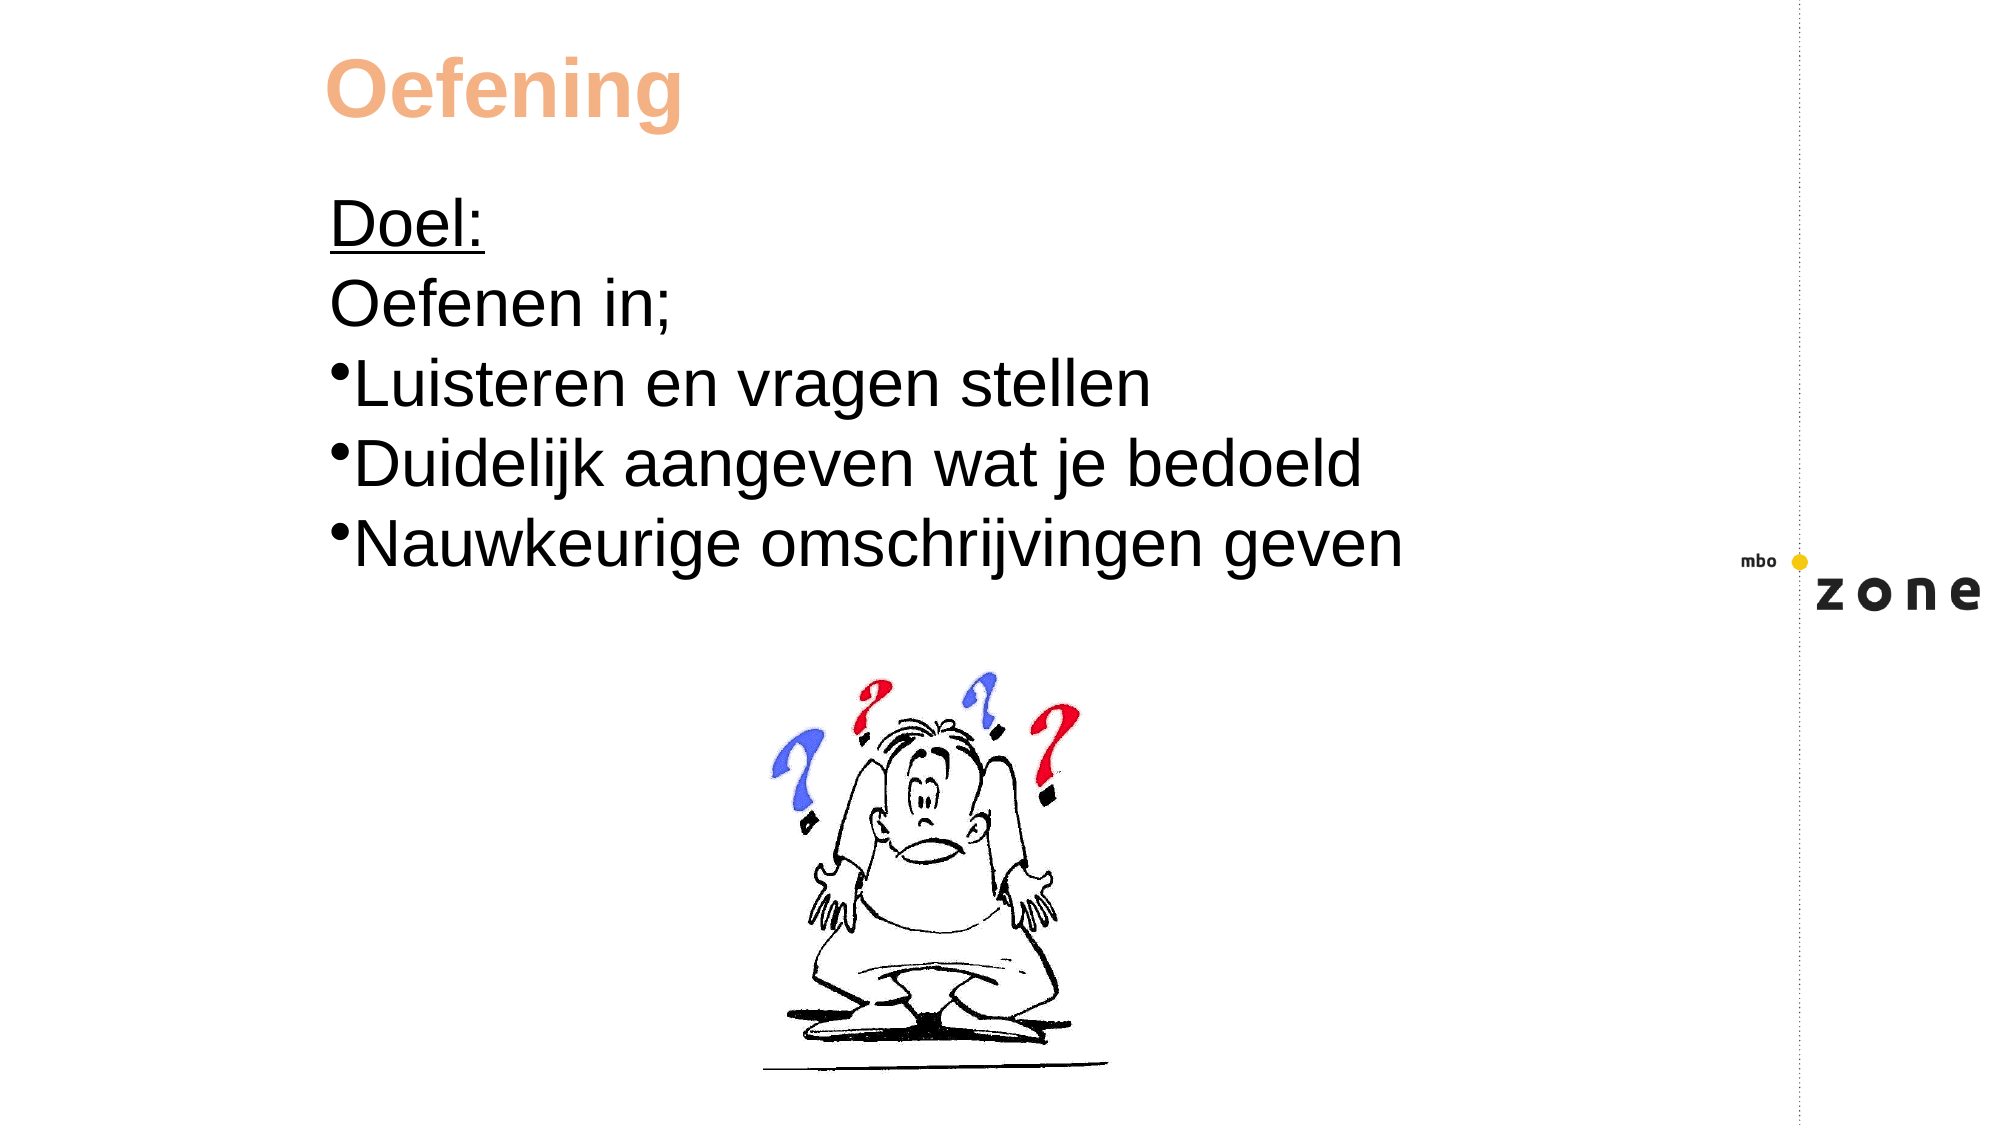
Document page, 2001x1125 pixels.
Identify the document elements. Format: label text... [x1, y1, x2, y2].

title Oefening [324, 45, 1675, 161]
picture [1596, 0, 2001, 1125]
text_box Doel: Oefenen in; Luisteren en vragen stellen Duidelijk aangeven wat je bedoeld Nauwkeurige omschrijvingen geven [314, 172, 1497, 588]
picture [763, 668, 1121, 1082]
